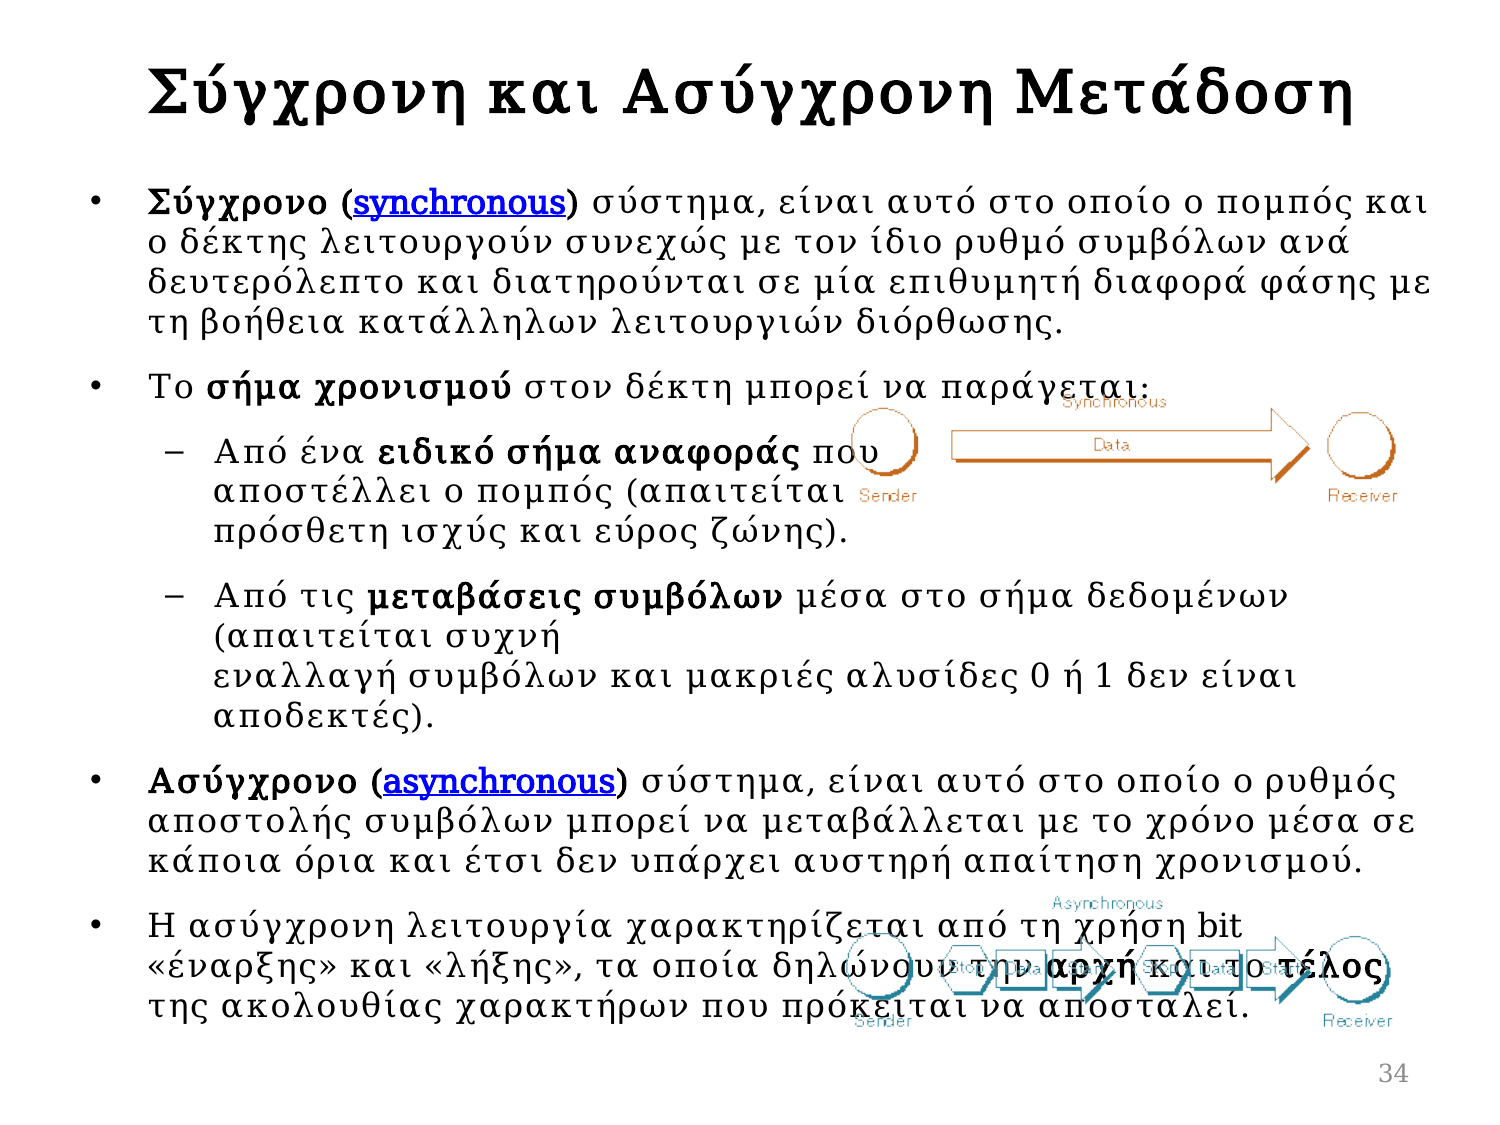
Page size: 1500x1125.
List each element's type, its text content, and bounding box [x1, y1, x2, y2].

picture [832, 373, 1420, 520]
picture [827, 881, 1415, 1038]
list Σύγχρονο (synchronous) σύστημα, είναι αυτό στο οποίο ο πομπός και ο δέκτης λειτουργούν συνεχώς με τον ίδιο ρυθμό συμβόλων ανά δευτερόλεπτο και διατηρούνται σε μία επιθυμητή διαφορά φάσης με τη βοήθεια κατάλληλων λειτουργιών διόρθωσης. Το σήμα χρονισμού στον δέκτη μπορεί να παράγεται: Από ένα ειδικό σήμα αναφοράς που αποστέλλει ο πομπός (απαιτείται πρόσθετη ισχύς και εύρος ζώνης). Από τις μεταβάσεις συμβόλων μέσα στο σήμα δεδομένων (απαιτείται συχνή εναλλαγή συμβόλων και μακριές αλυσίδες 0 ή 1 δεν είναι αποδεκτές). Ασύγχρονο (asynchronous) σύστημα, είναι αυτό στο οποίο ο ρυθμός αποστολής συμβόλων μπορεί να μεταβάλλεται με το χρόνο μέσα σε κάποια όρια και έτσι δεν υπάρχει αυστηρή απαίτηση χρονισμού. Η ασύγχρονη λειτουργία χαρακτηρίζεται από τη χρήση bit «έναρξης» και «λήξης», τα οποία δηλώνουν την αρχή και το τέλος της ακολουθίας χαρακτήρων που πρόκειται να αποσταλεί. [75, 172, 1459, 1071]
title Σύγχρονη και Ασύγχρονη Μετάδοση [75, 19, 1425, 159]
slide_number 34 [1222, 1042, 1425, 1103]
